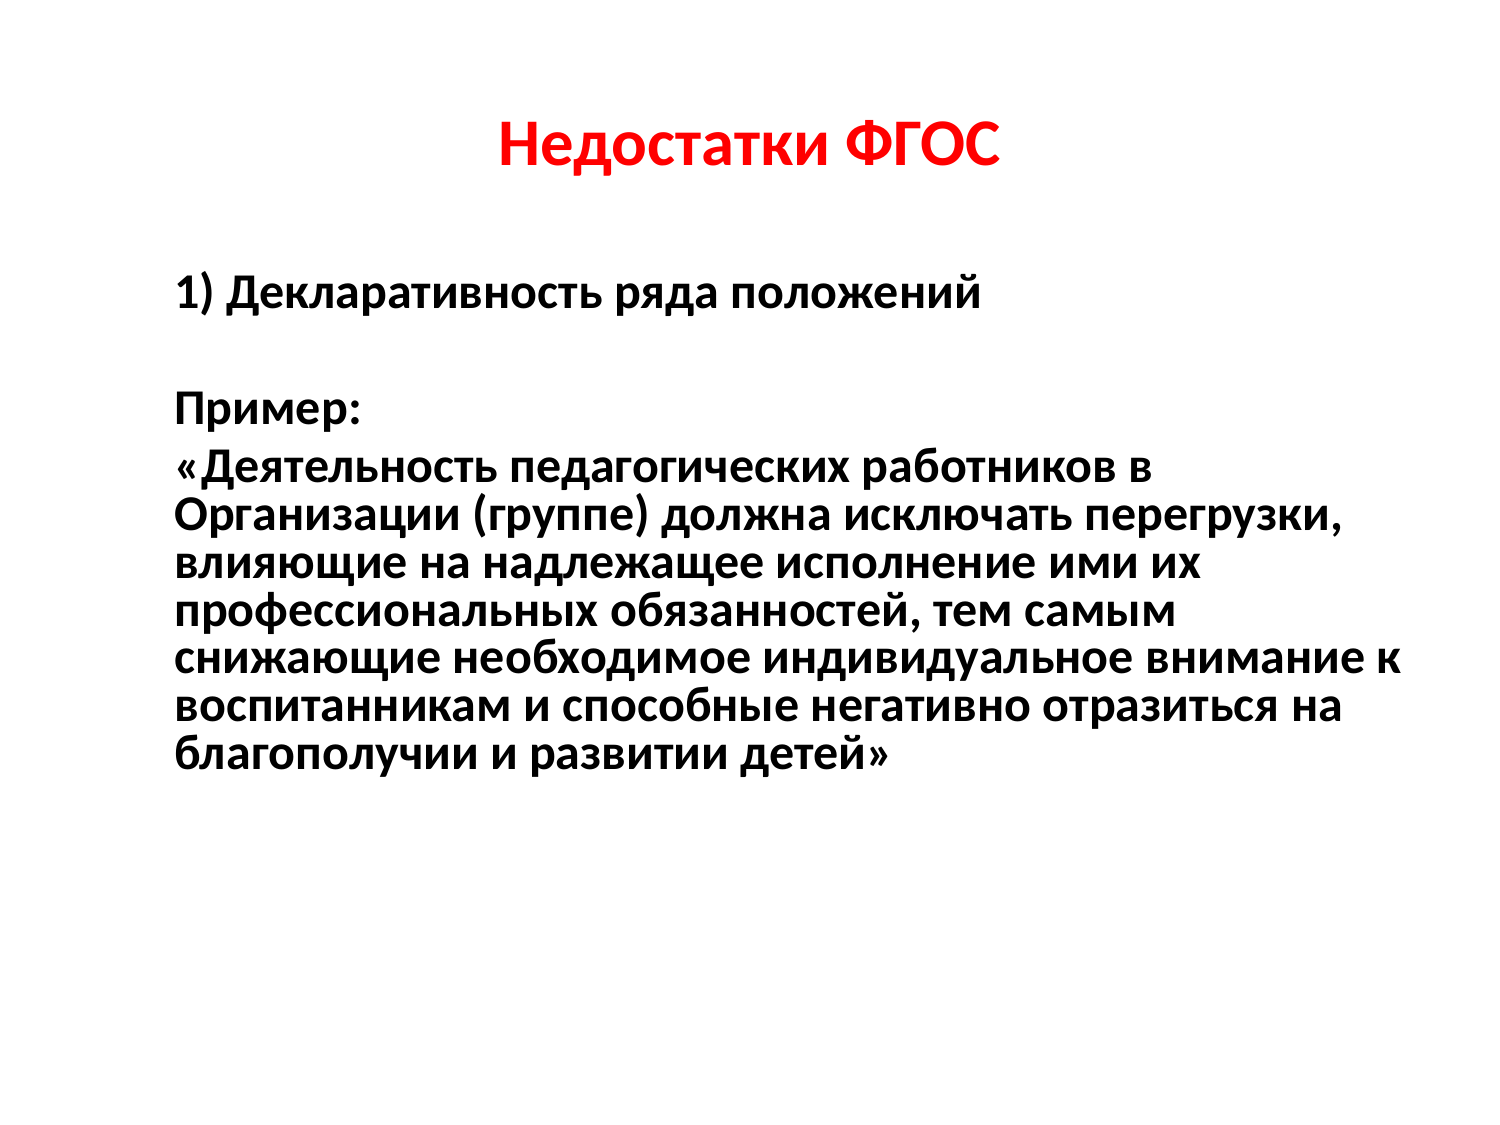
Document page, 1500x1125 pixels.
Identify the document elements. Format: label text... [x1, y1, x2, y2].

title Недостатки ФГОС [74, 44, 1426, 233]
list 1) Декларативность ряда положений Пример: «Деятельность педагогических работников в Организации (группе) должна исключать перегрузки, влияющие на надлежащее исполнение ими их профессиональных обязанностей, тем самым снижающие необходимое индивидуальное внимание к воспитанникам и способные негативно отразиться на благополучии и развитии детей» [74, 262, 1426, 1006]
